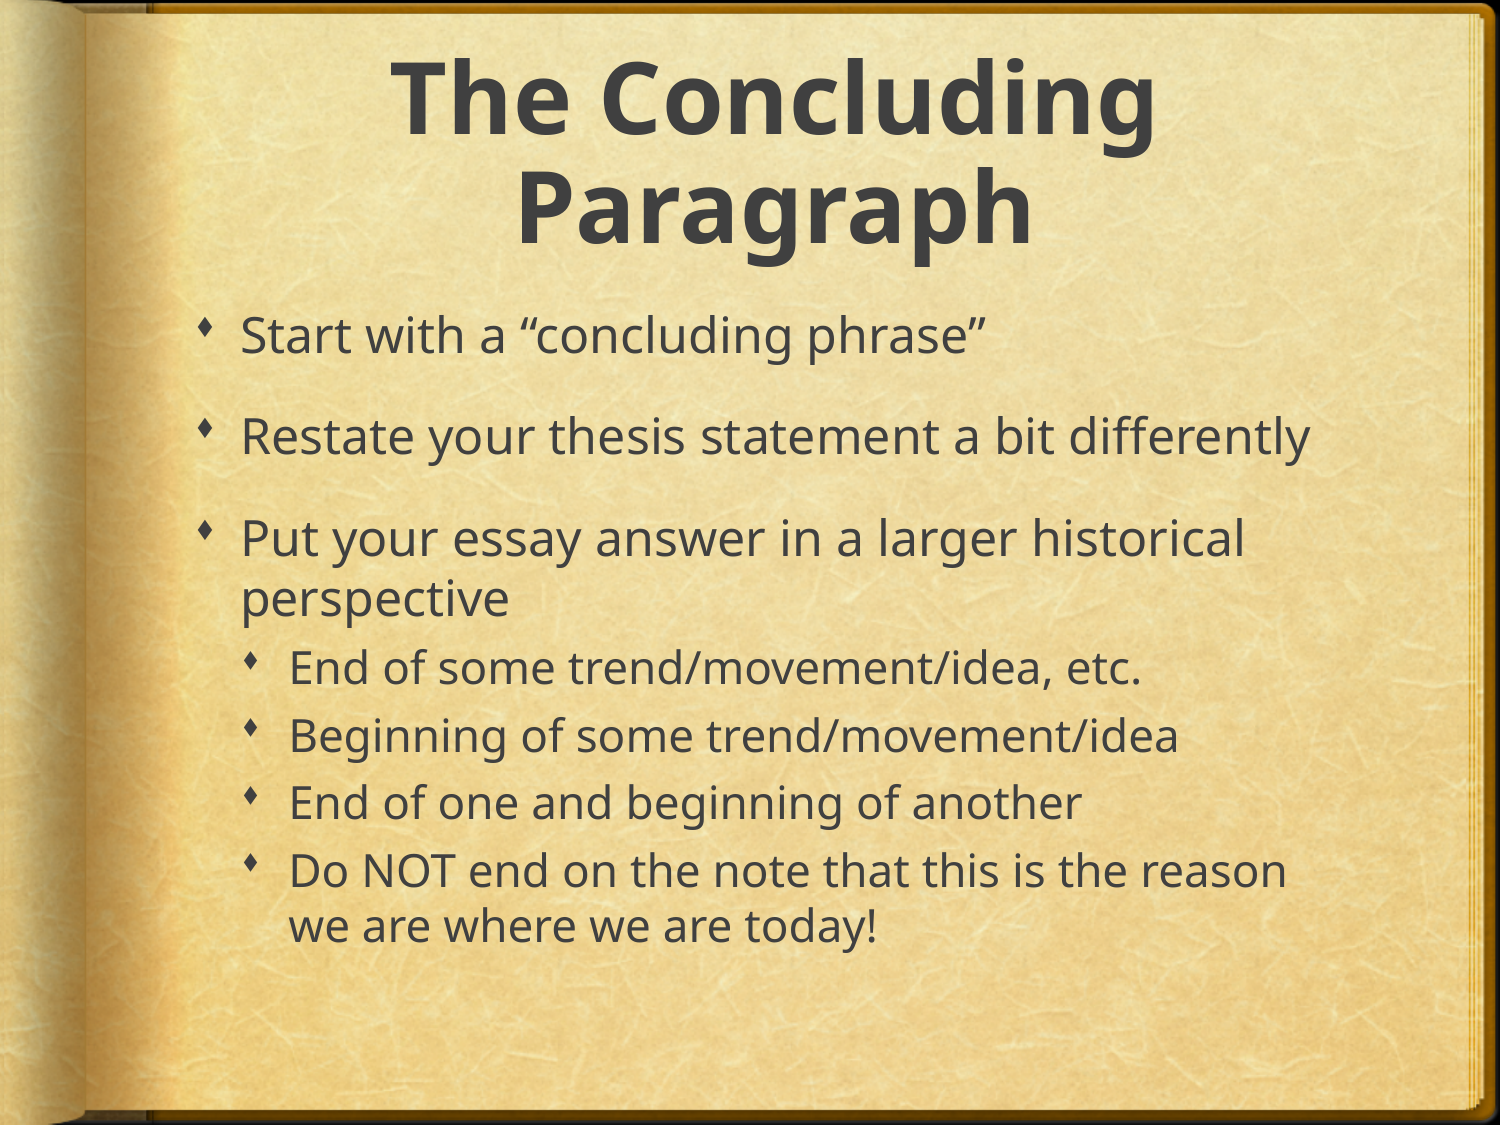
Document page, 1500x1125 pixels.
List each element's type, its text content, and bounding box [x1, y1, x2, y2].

list Start with a “concluding phrase” Restate your thesis statement a bit differently Put your essay answer in a larger historical perspective End of some trend/movement/idea, etc. Beginning of some trend/movement/idea End of one and beginning of another Do NOT end on the note that this is the reason we are where we are today! [178, 295, 1372, 1005]
picture [0, 0, 1500, 1125]
title The Concluding Paragraph [178, 45, 1372, 265]
